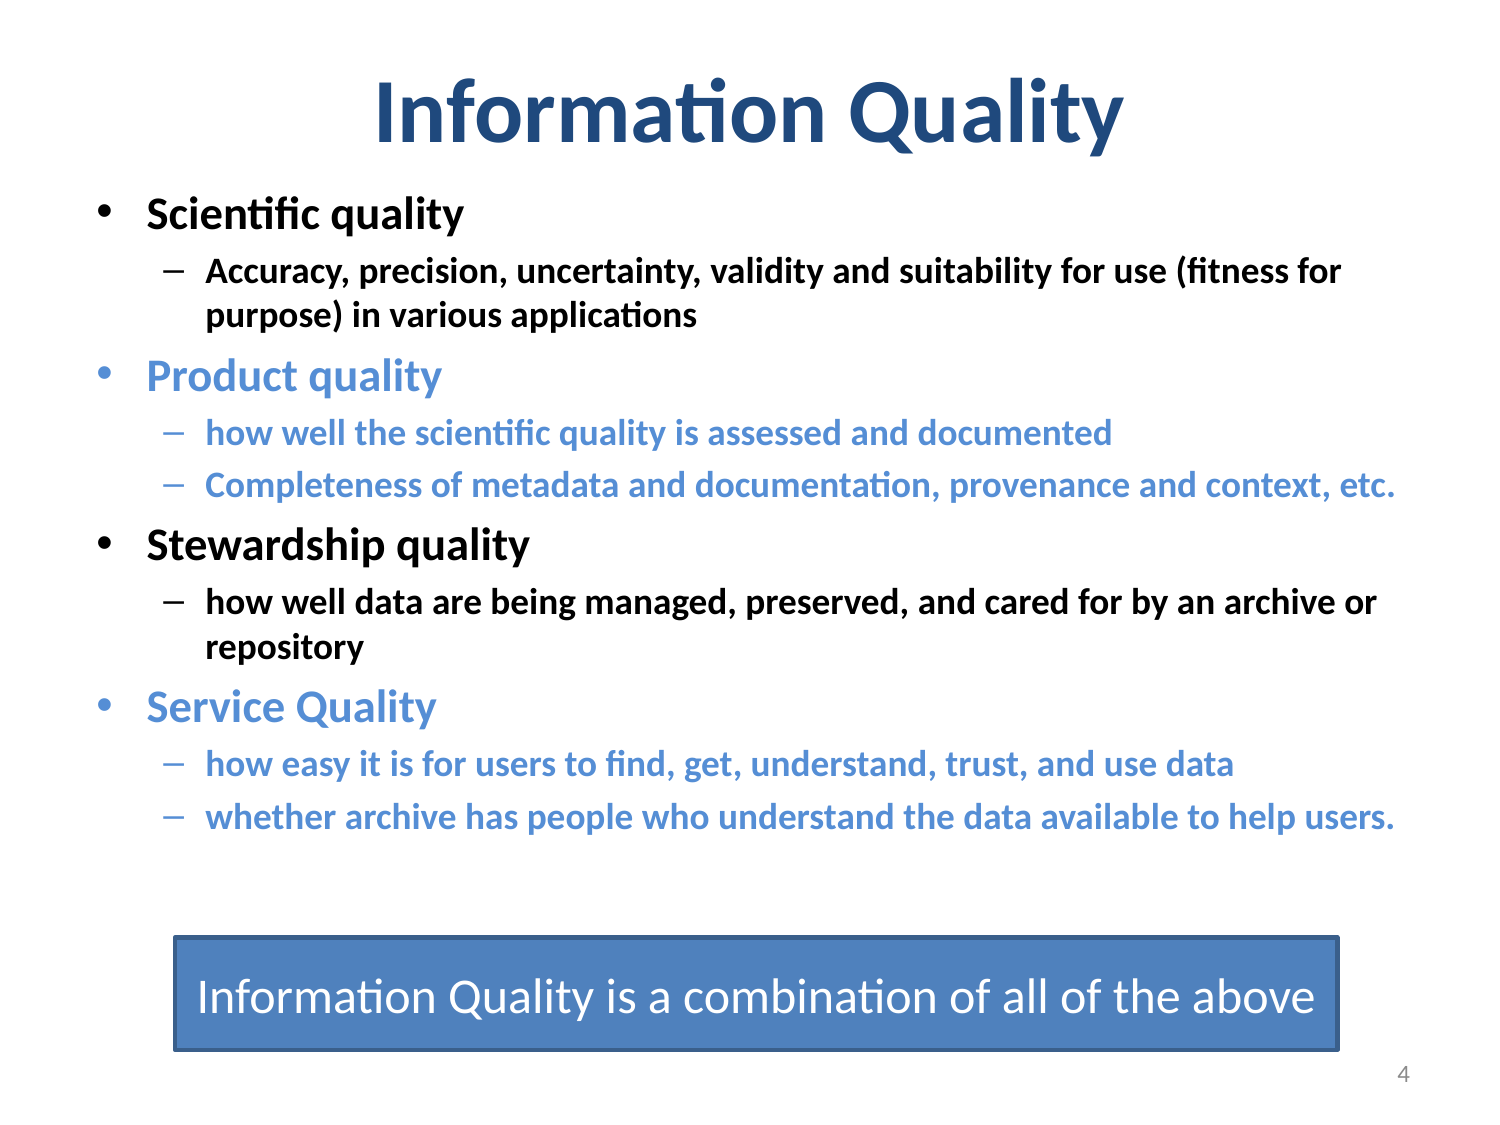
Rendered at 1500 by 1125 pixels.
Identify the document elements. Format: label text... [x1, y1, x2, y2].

text_box Information Quality is a combination of all of the above [173, 935, 1340, 1052]
slide_number 4 [1074, 1042, 1425, 1103]
list Scientific quality Accuracy, precision, uncertainty, validity and suitability for use (fitness for purpose) in various applications Product quality how well the scientific quality is assessed and documented Completeness of metadata and documentation, provenance and context, etc. Stewardship quality how well data are being managed, preserved, and cared for by an archive or repository Service Quality how easy it is for users to find, get, understand, trust, and use data whether archive has people who understand the data available to help users. [81, 174, 1432, 913]
title Information Quality [75, 12, 1425, 200]
